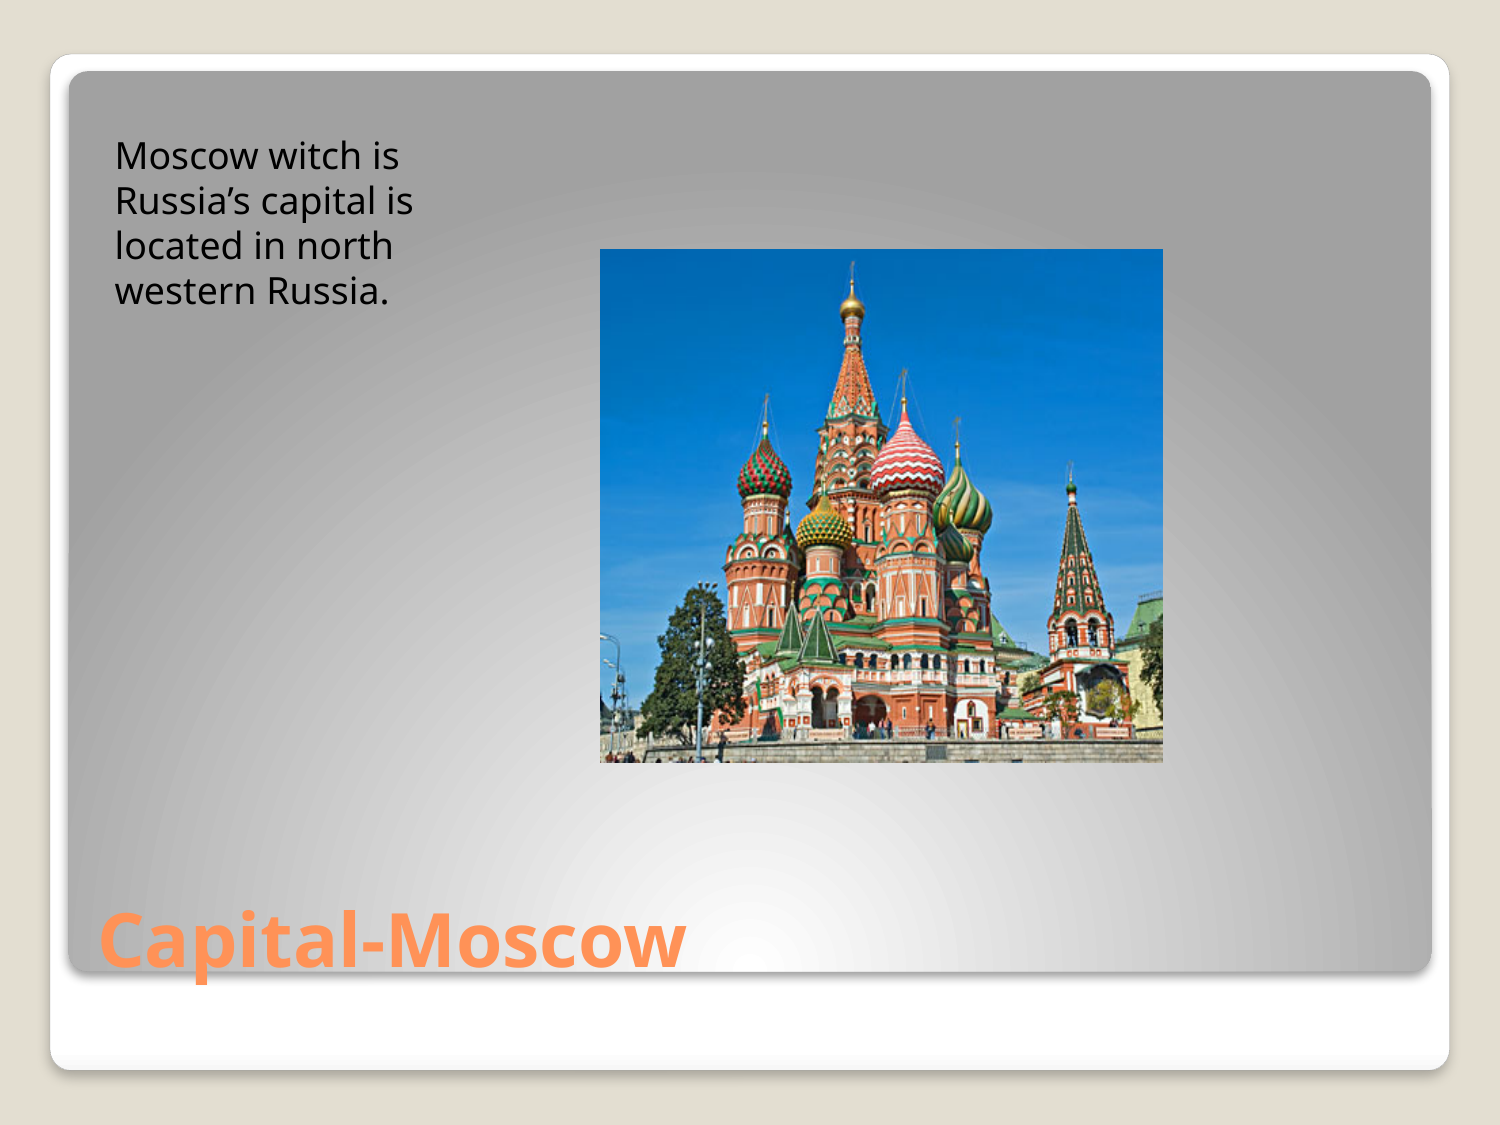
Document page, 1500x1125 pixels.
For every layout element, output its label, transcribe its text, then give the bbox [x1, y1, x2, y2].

title Capital-Moscow [82, 817, 1425, 990]
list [599, 249, 1163, 763]
text_box Moscow witch is Russia’s capital is located in north western Russia. [99, 124, 550, 320]
